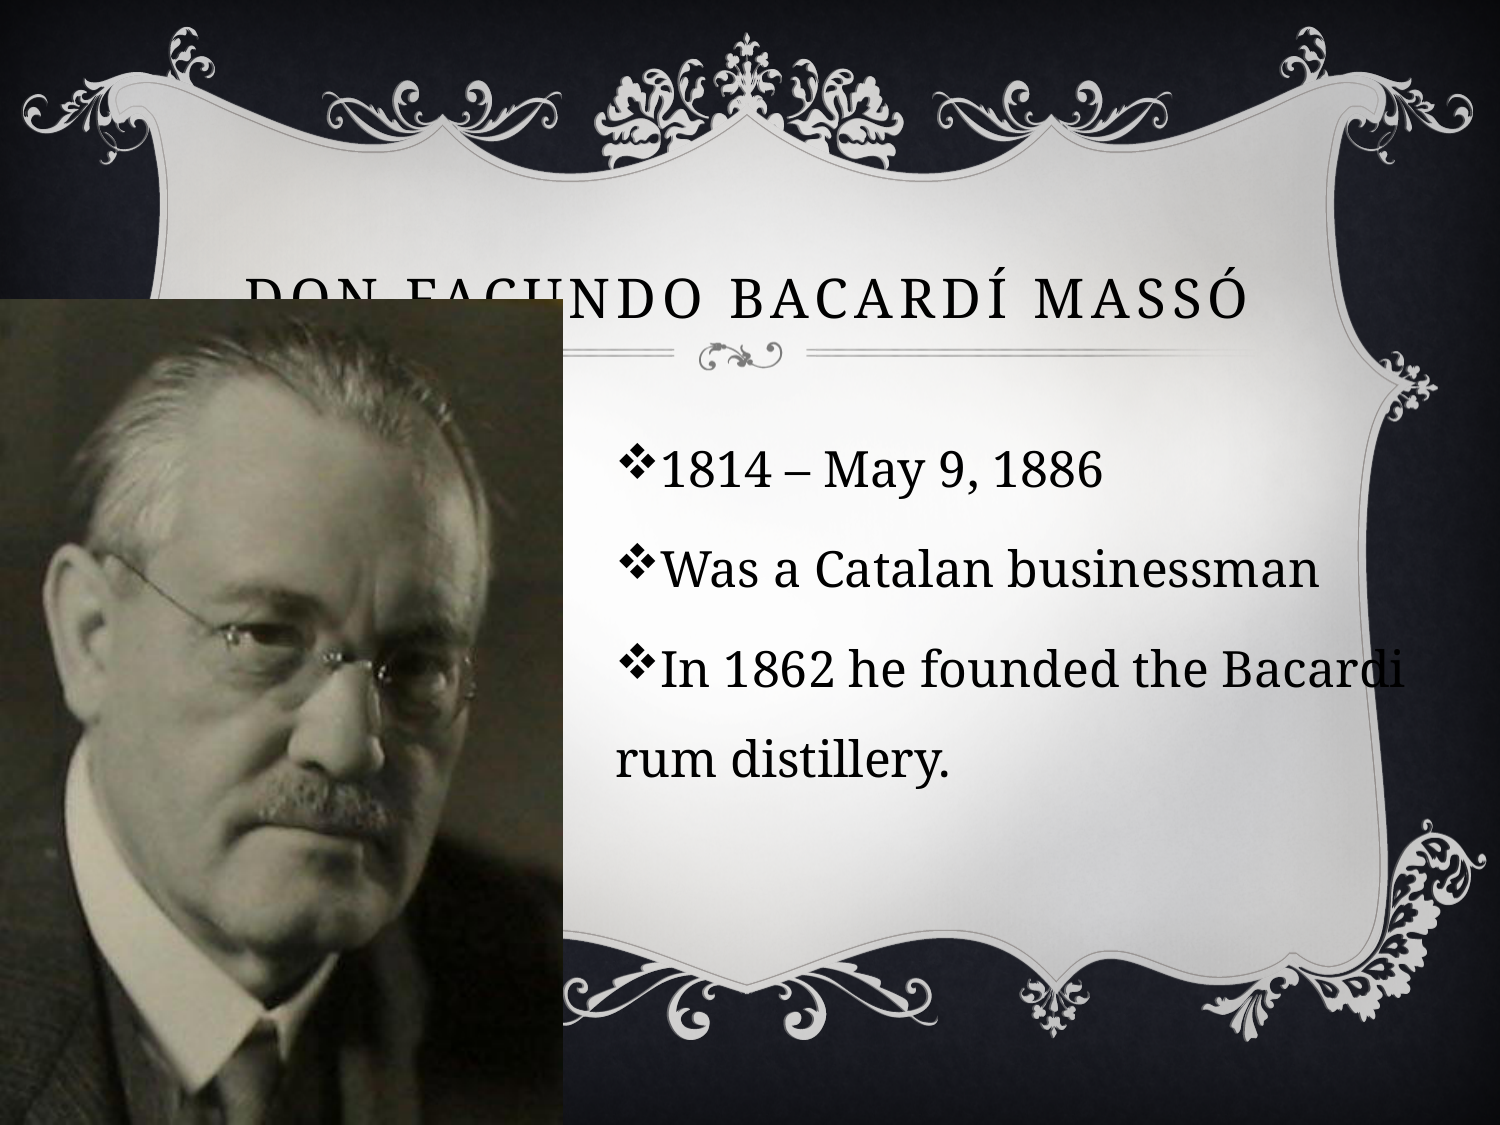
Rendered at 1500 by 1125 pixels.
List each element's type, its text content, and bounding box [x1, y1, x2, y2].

title Don Facundo Bacardí Massó [225, 224, 1275, 338]
picture [0, 0, 1500, 265]
picture [0, 299, 1500, 1125]
list 1814 – May 9, 1886 Was a Catalan businessman In 1862 he founded the Bacardi rum distillery. [600, 399, 1463, 1075]
